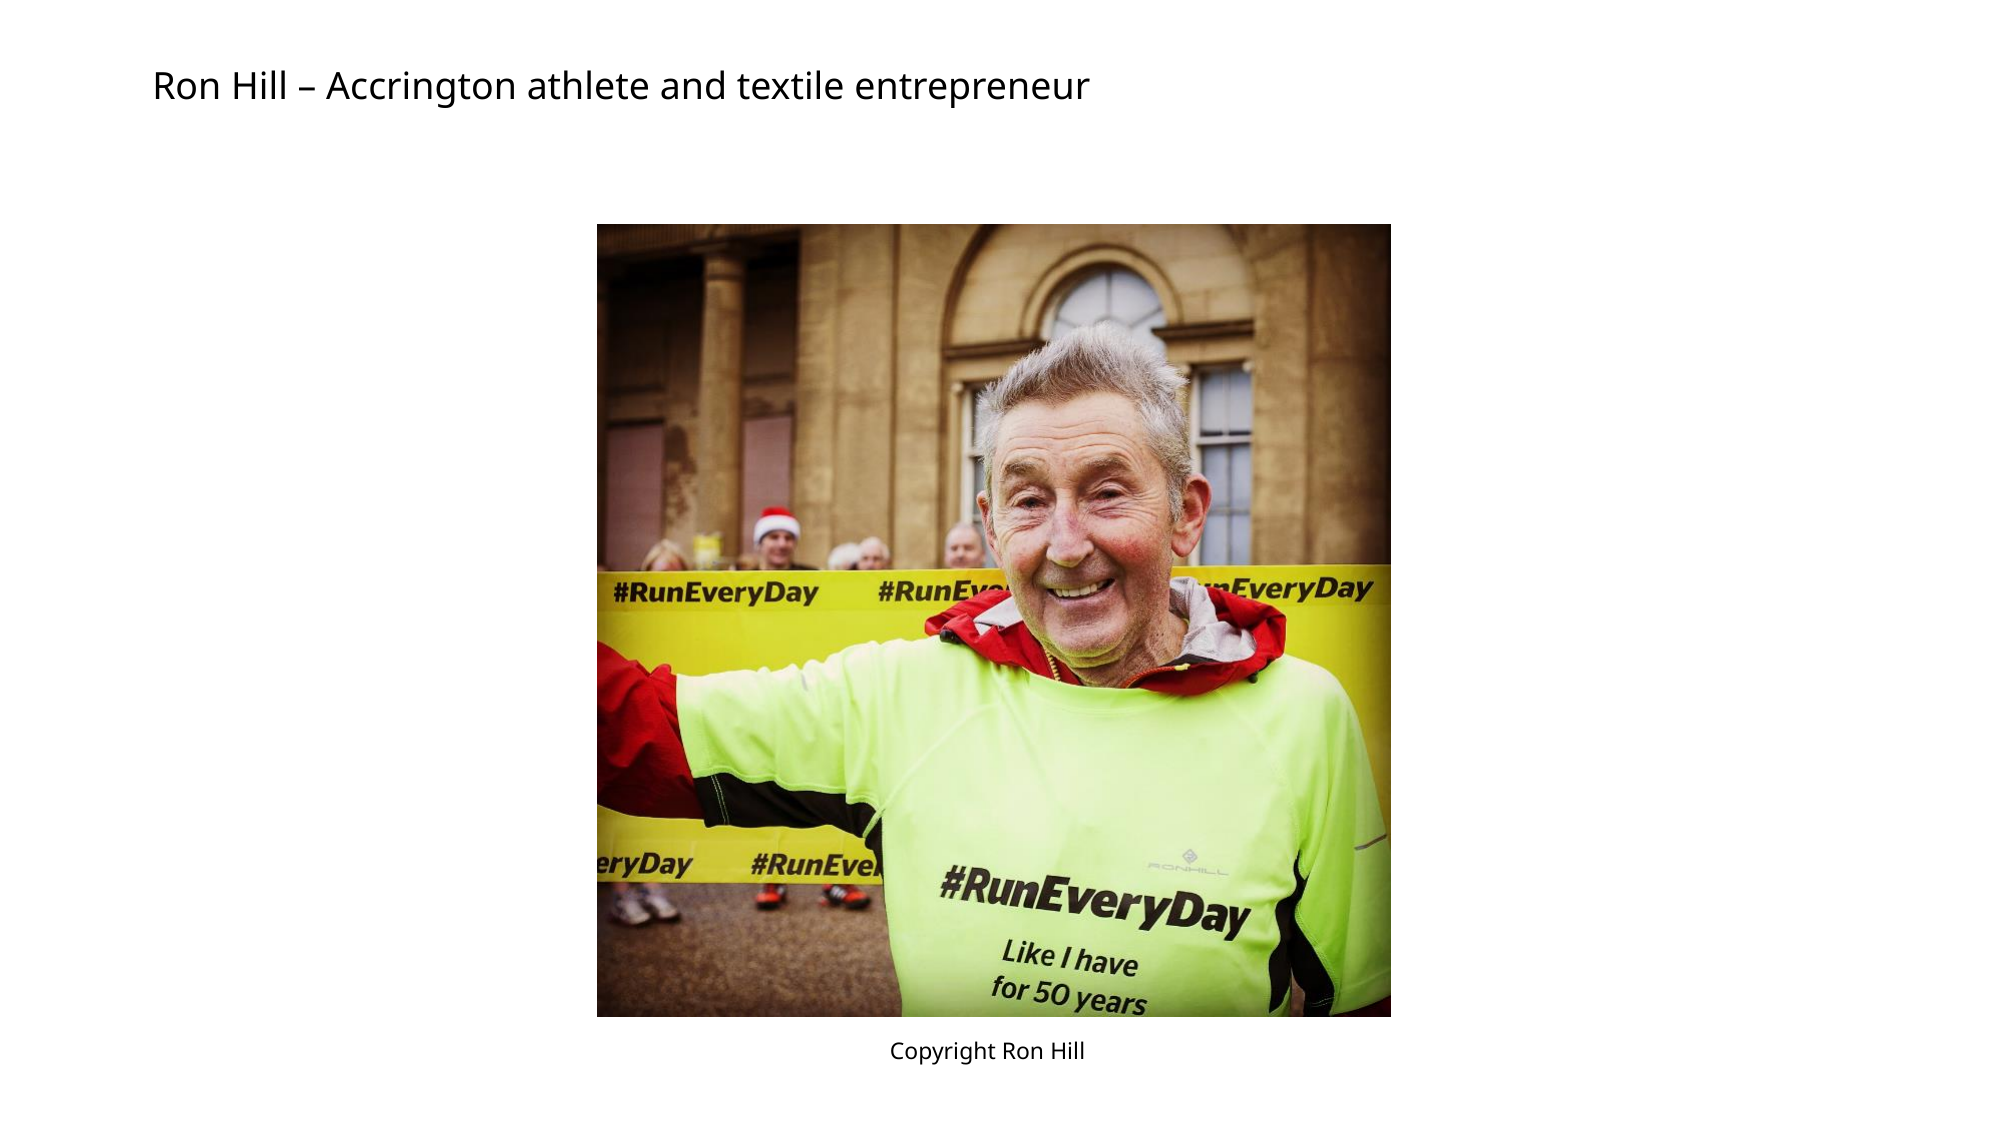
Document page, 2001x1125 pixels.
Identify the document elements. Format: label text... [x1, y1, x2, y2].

text_box Ron Hill – Accrington athlete and textile entrepreneur [137, 59, 1113, 137]
text_box Copyright Ron Hill [874, 1013, 1432, 1091]
picture [597, 224, 1391, 1017]
